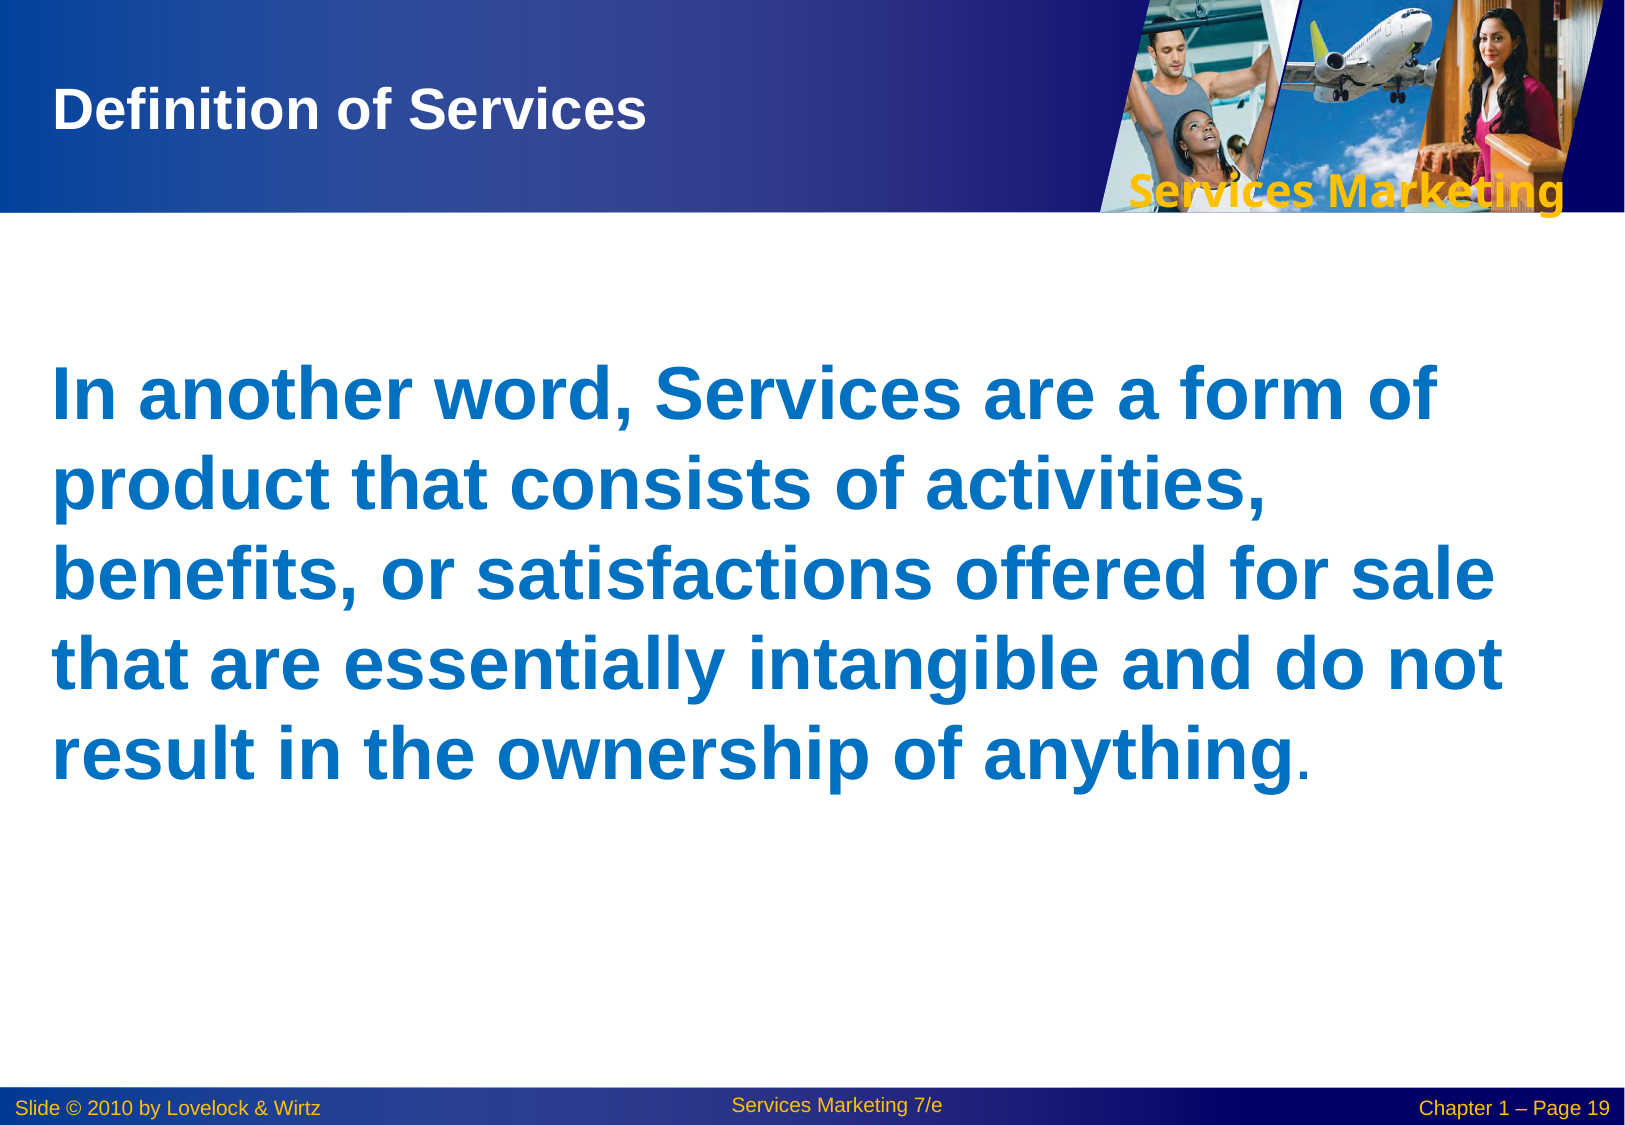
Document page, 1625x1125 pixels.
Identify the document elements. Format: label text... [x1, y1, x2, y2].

picture [1546, 187, 1556, 202]
picture [1162, 186, 1172, 192]
title Definition of Services [36, 37, 1088, 176]
text_box In another word, Services are a form of product that consists of activities, benefits, or satisfactions offered for sale that are essentially intangible and do not result in the ownership of anything. [37, 337, 1550, 1000]
picture [1100, 0, 1604, 213]
